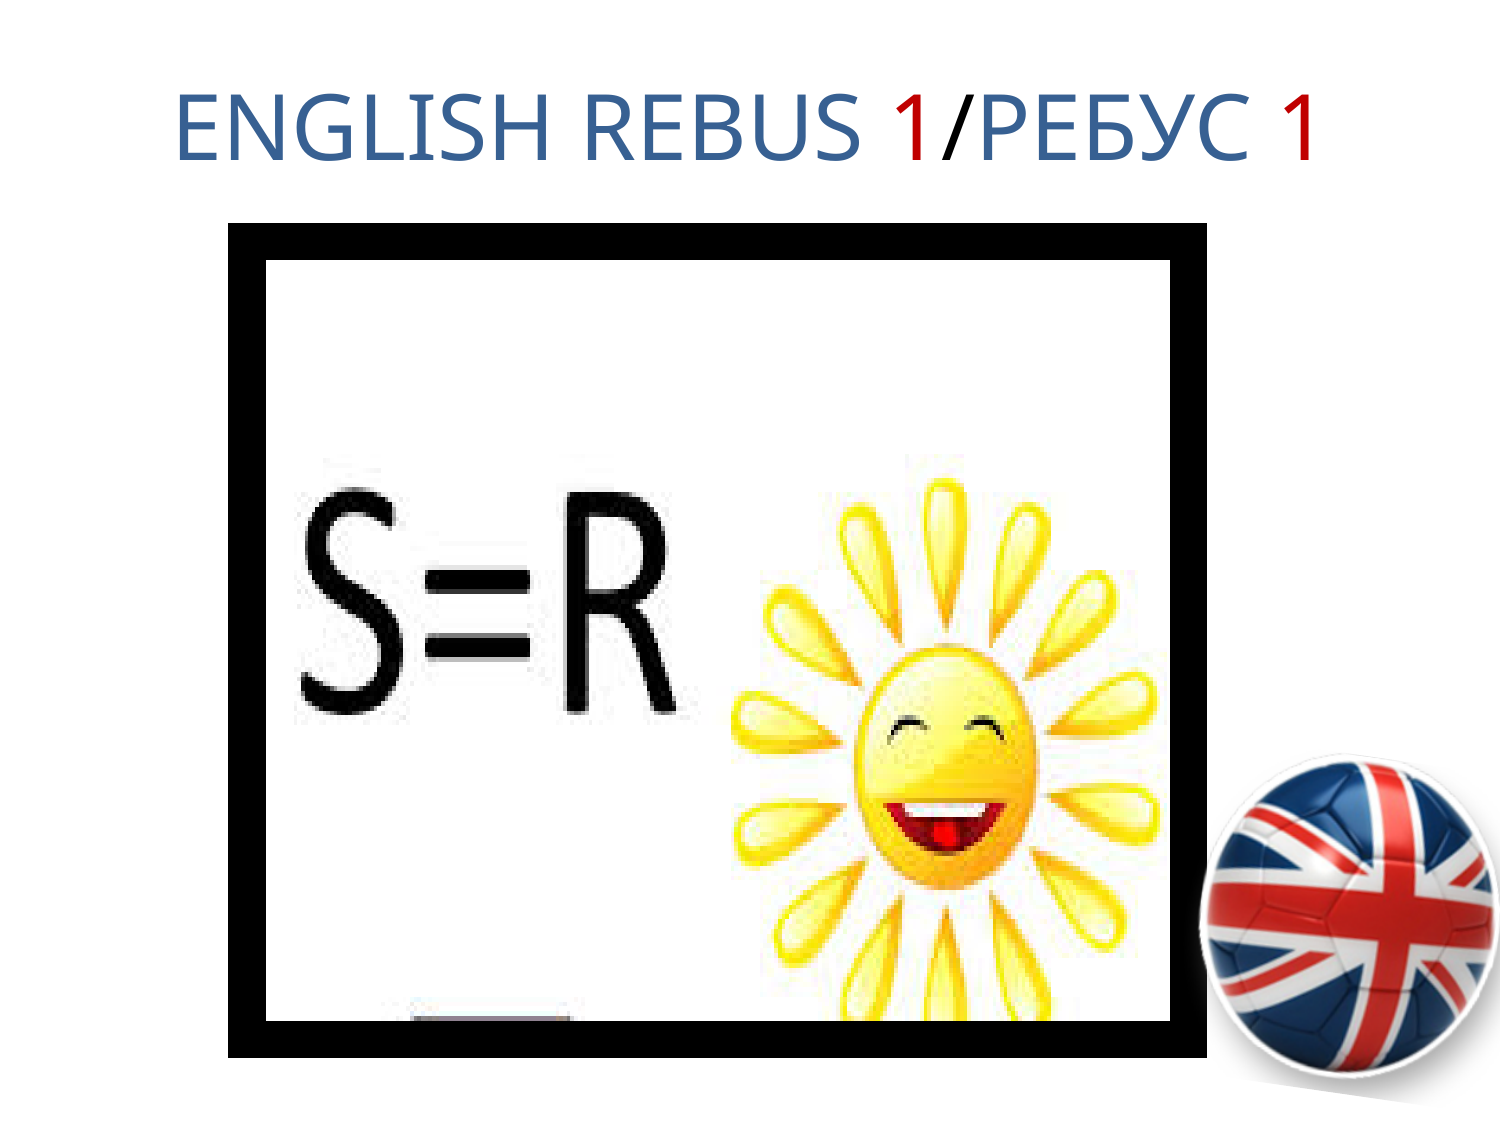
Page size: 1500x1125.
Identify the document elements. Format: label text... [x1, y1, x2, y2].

picture [1153, 732, 1500, 1117]
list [265, 259, 1171, 1022]
title ENGLISH REBUS 1/РЕБУС 1 [103, 27, 1397, 220]
